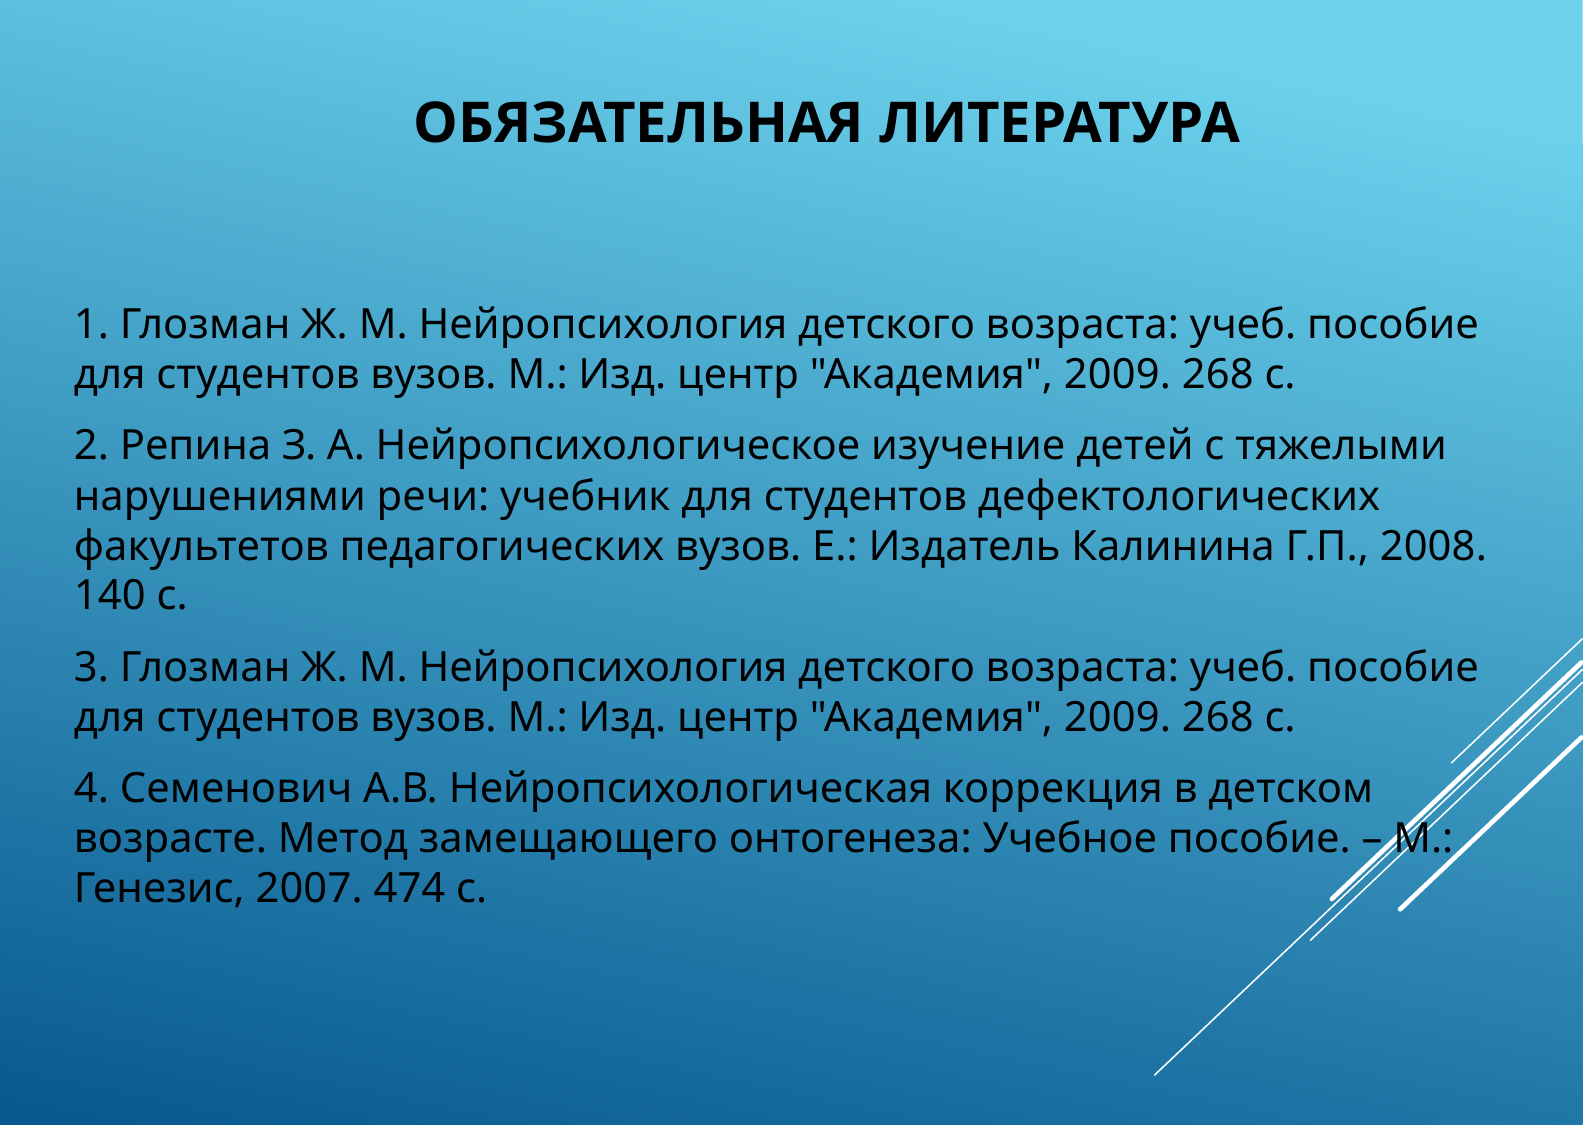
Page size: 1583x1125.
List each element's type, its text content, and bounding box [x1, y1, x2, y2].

list 1. Глозман Ж. М. Нейропсихология детского возраста: учеб. пособие для студентов вузов. М.: Изд. центр "Академия", 2009. 268 с. 2. Репина З. А. Нейропсихологическое изучение детей с тяжелыми нарушениями речи: учебник для студентов дефектологических факультетов педагогических вузов. Е.: Издатель Калинина Г.П., 2008. 140 с. 3. Глозман Ж. М. Нейропсихология детского возраста: учеб. пособие для студентов вузов. М.: Изд. центр "Академия", 2009. 268 с. 4. Семенович А.В. Нейропсихологическая коррекция в детском возрасте. Метод замещающего онтогенеза: Учебное пособие. – М.: Генезис, 2007. 474 с. [59, 137, 1560, 1071]
title Обязательная литература [141, 30, 1512, 137]
